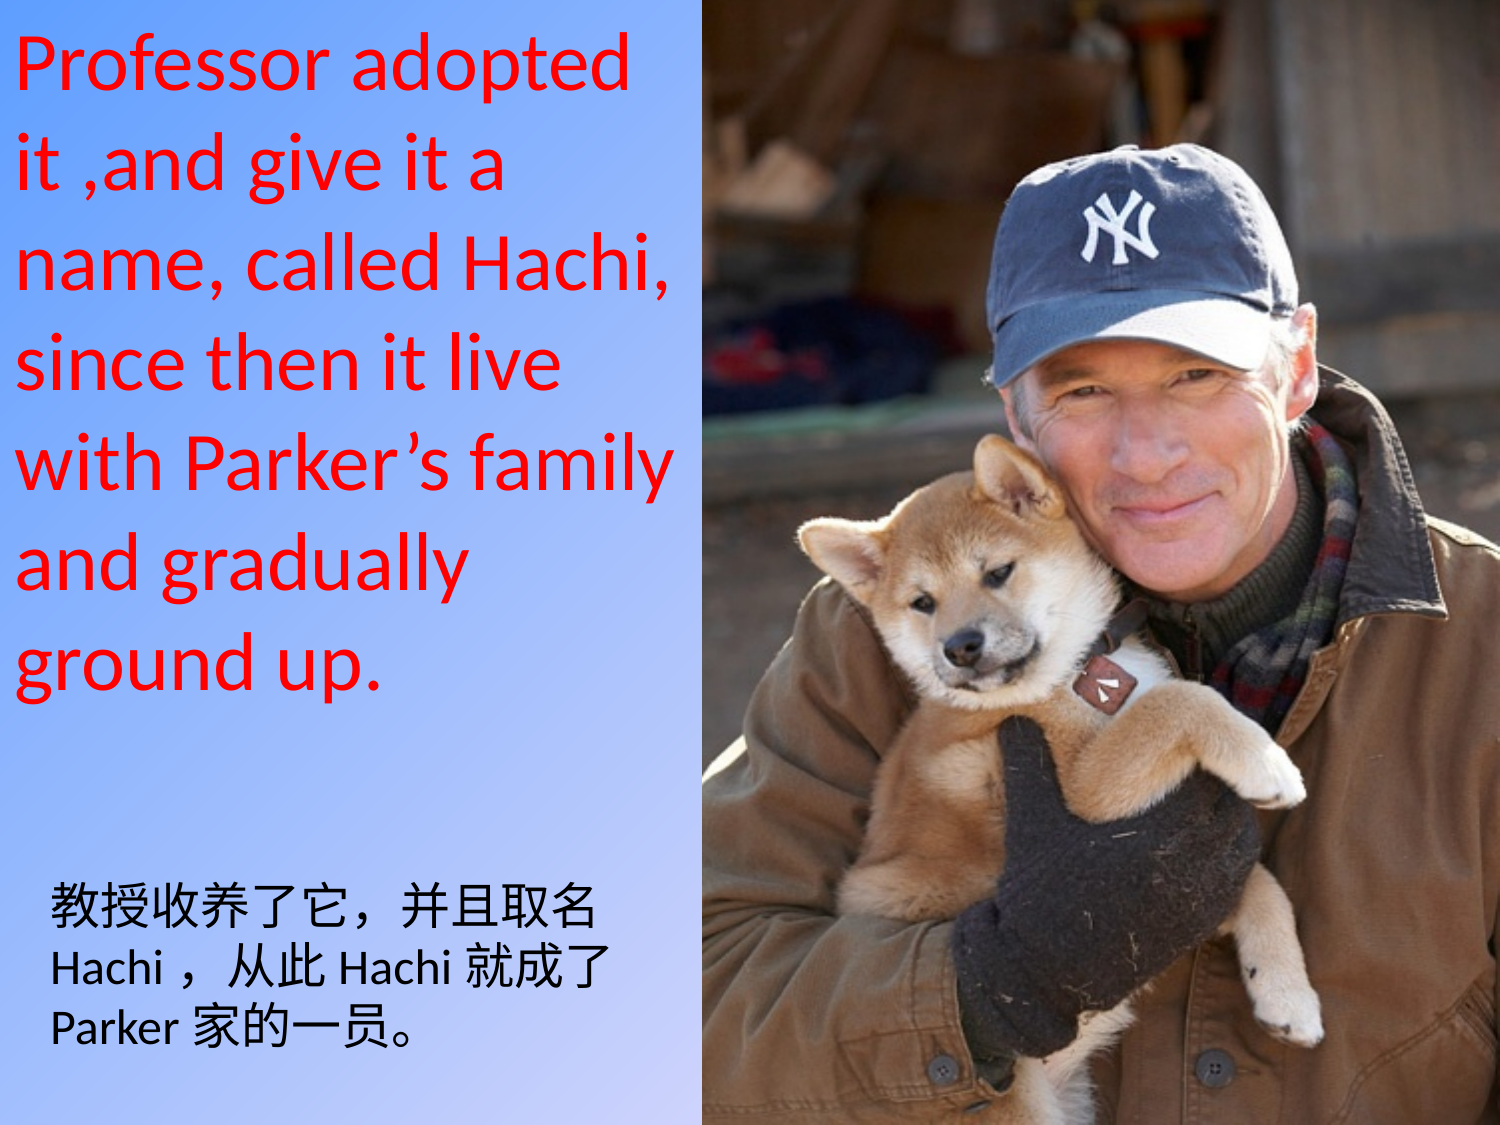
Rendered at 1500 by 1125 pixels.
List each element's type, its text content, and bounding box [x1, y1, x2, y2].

picture [702, 0, 1500, 1125]
text_box Professor adopted it ,and give it a name, called Hachi, since then it live with Parker’s family and gradually ground up. [0, 0, 692, 715]
text_box 教授收养了它，并且取名Hachi，从此Hachi就成了Parker家的一员。 [35, 867, 697, 1062]
